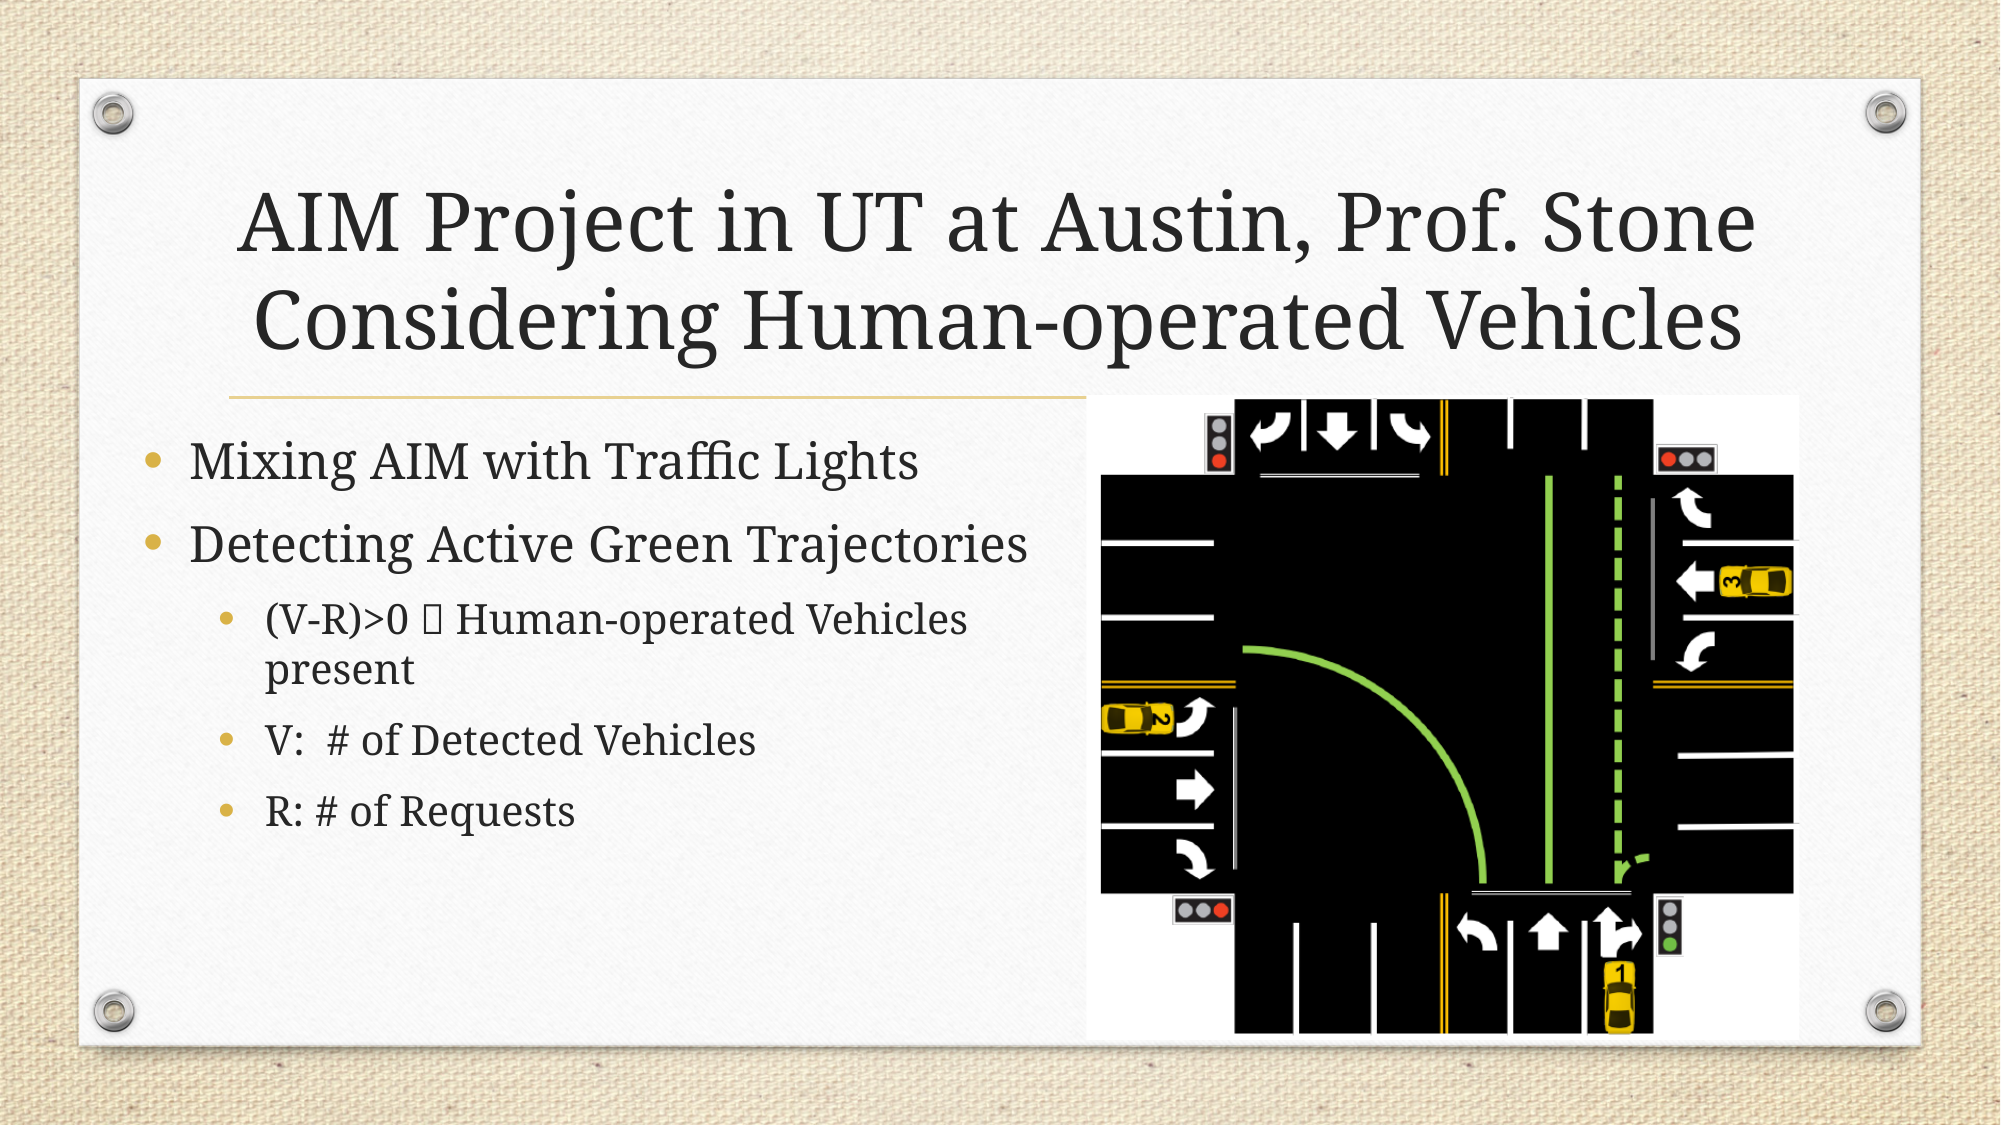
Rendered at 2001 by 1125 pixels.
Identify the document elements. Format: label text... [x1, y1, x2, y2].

list Mixing AIM with Traffic Lights Detecting Active Green Trajectories (V-R)>0  Human-operated Vehicles present V: # of Detected Vehicles R: # of Requests [128, 422, 1053, 967]
picture [0, 0, 2001, 1125]
title AIM Project in UT at Austin, Prof. Stone Considering Human-operated Vehicles [212, 161, 1788, 375]
